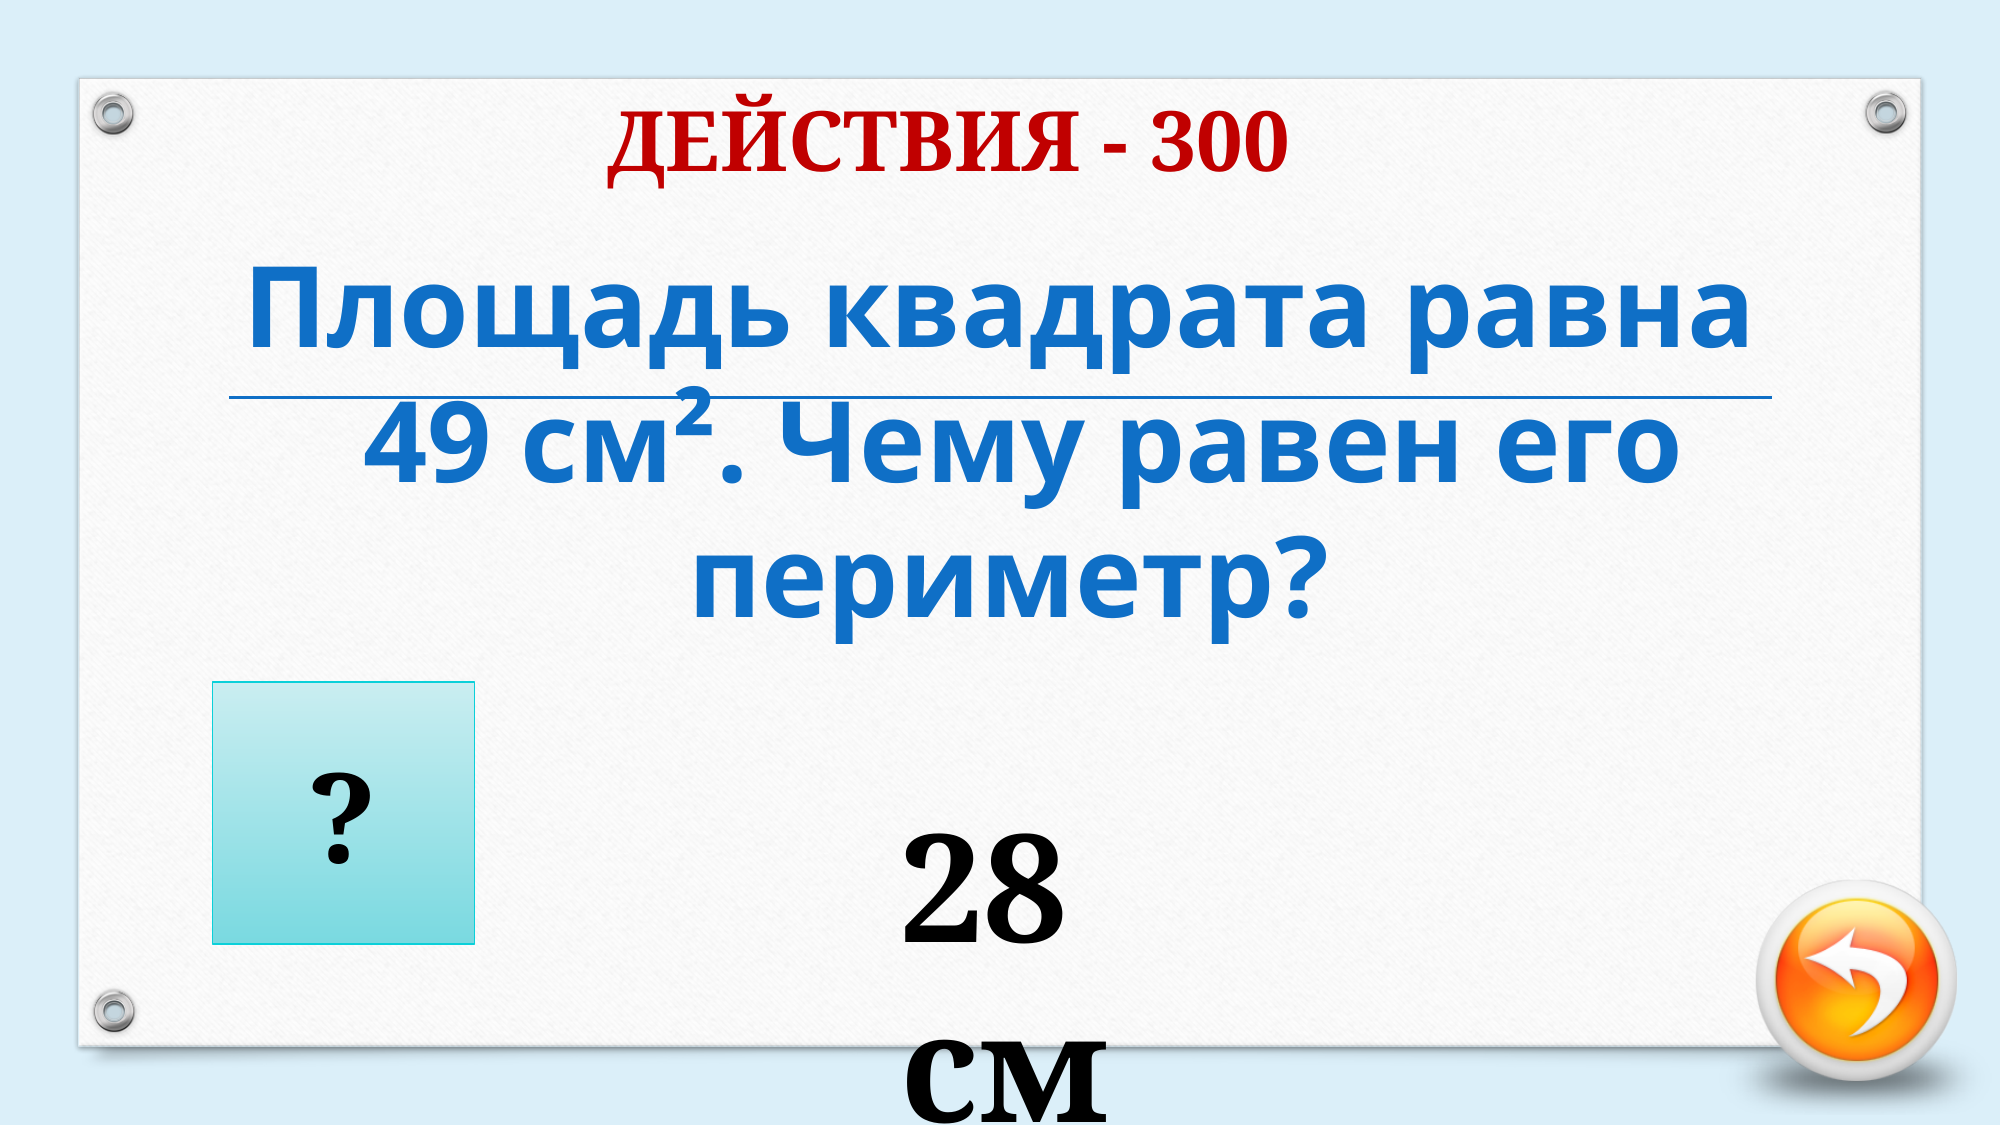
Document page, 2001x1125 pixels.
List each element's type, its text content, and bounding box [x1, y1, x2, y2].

text_box ДЕЙСТВИЯ - 300 [592, 80, 1305, 196]
text_box ? [212, 681, 475, 945]
text_box 28 см [885, 784, 1303, 1125]
picture [0, 0, 2000, 1125]
list Площадь квадрата равна 49 см². Чему равен его периметр? [212, 227, 1788, 773]
